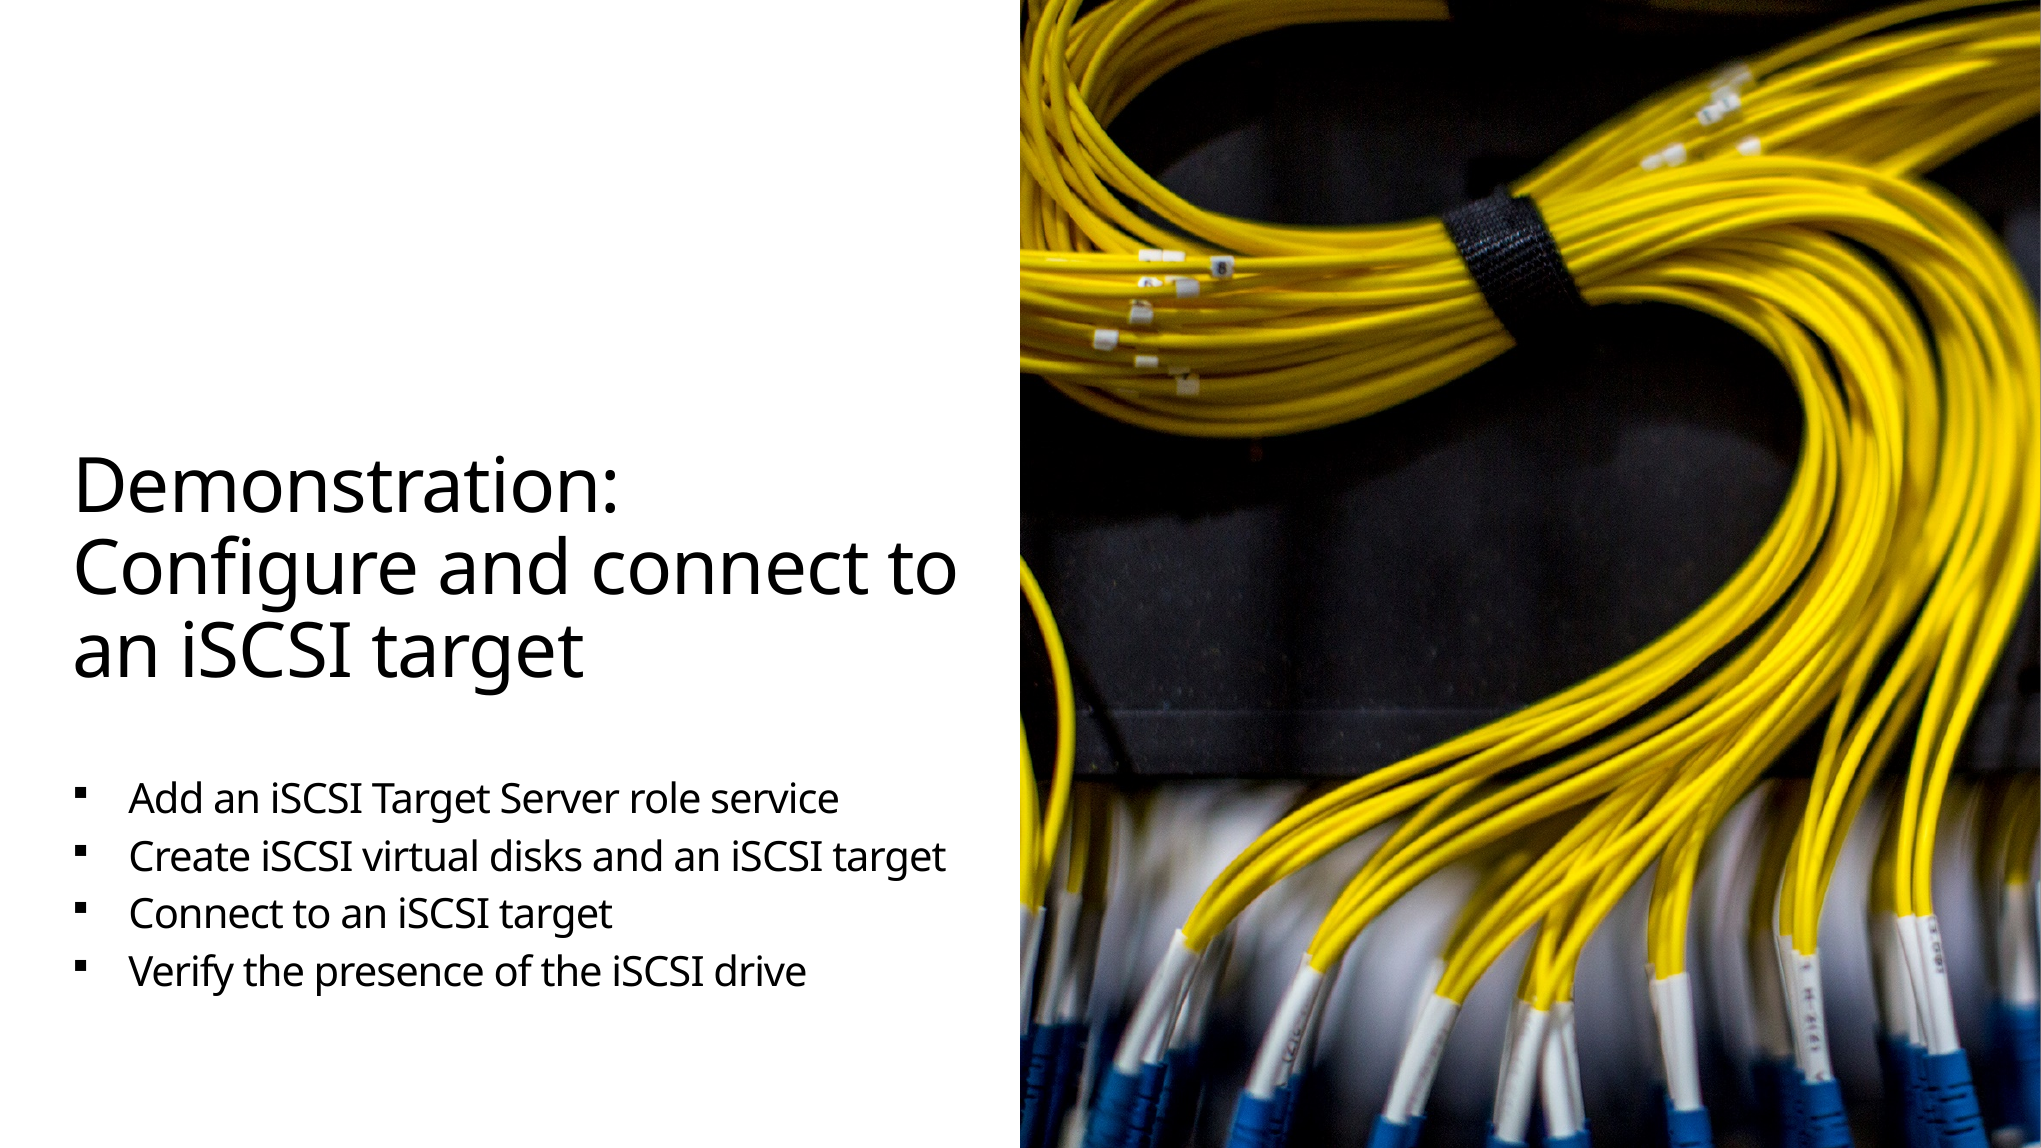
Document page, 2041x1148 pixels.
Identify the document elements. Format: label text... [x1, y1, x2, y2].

text_box Add an iSCSI Target Server role service Create iSCSI virtual disks and an iSCSI target Connect to an iSCSI target Verify the presence of the iSCSI drive [72, 777, 981, 1055]
title Demonstration: Configure and connect to an iSCSI target [71, 424, 981, 725]
picture [1020, 0, 2041, 1148]
